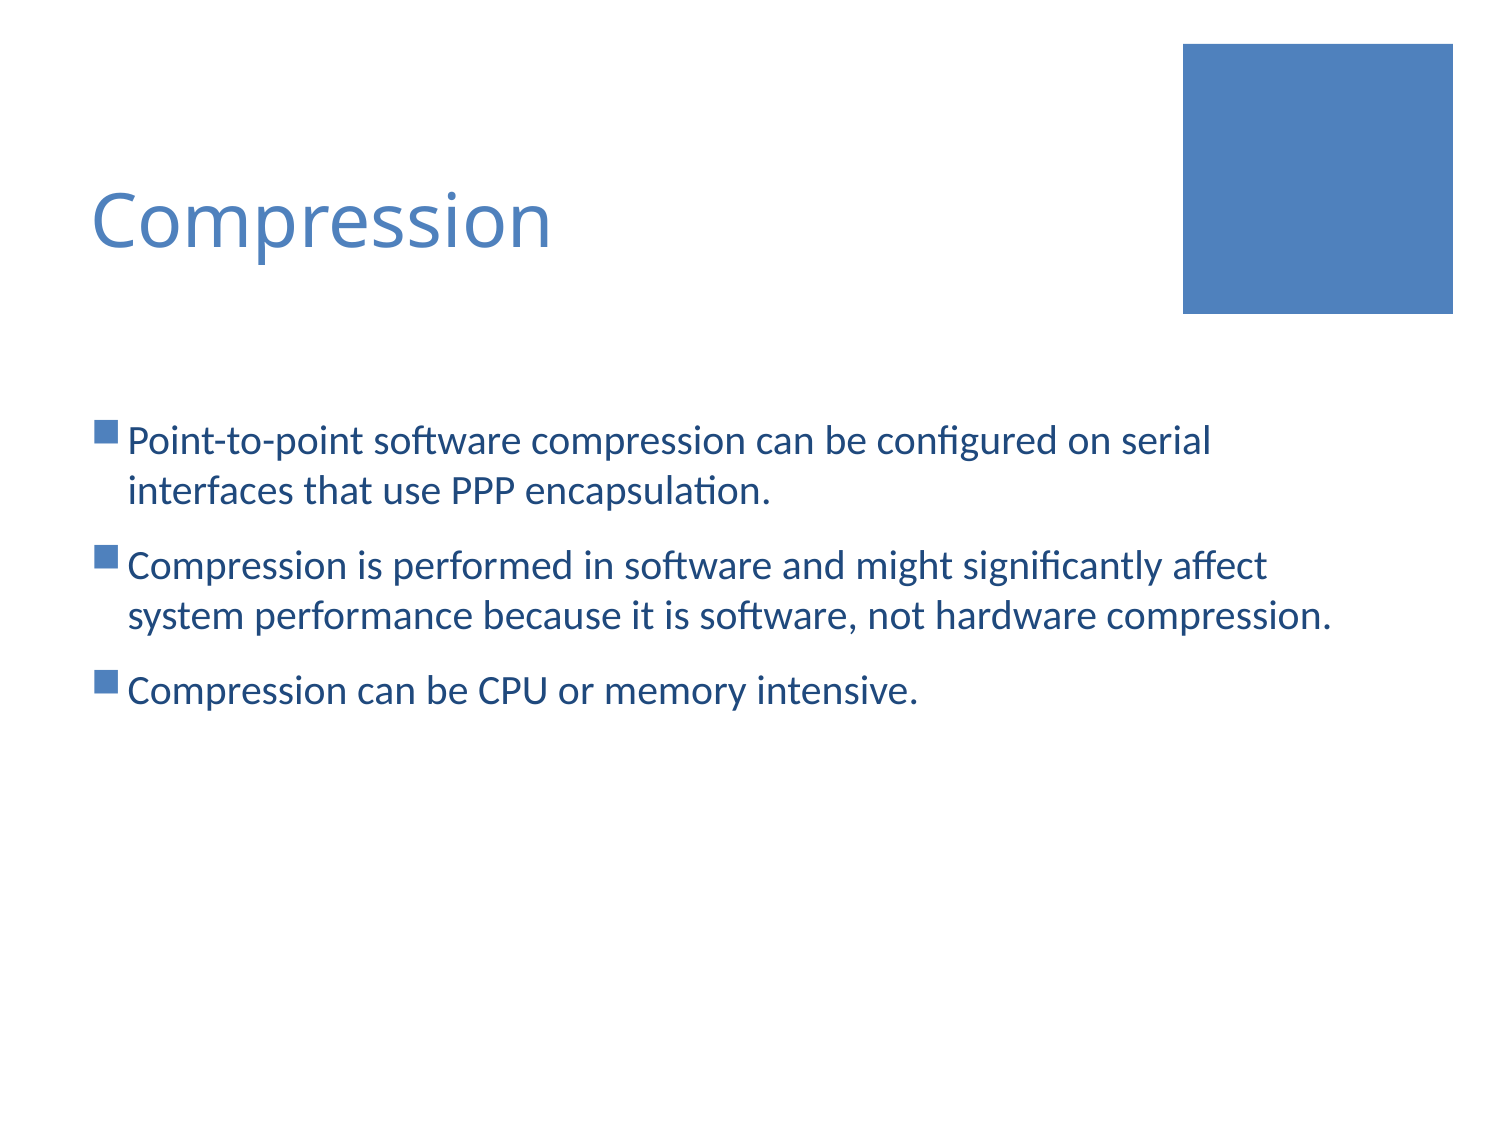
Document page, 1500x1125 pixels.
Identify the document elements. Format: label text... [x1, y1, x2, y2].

list Point-to-point software compression can be configured on serial interfaces that use PPP encapsulation. Compression is performed in software and might significantly affect system performance because it is software, not hardware compression. Compression can be CPU or memory intensive. [75, 405, 1382, 1048]
title Compression [75, 82, 1143, 271]
